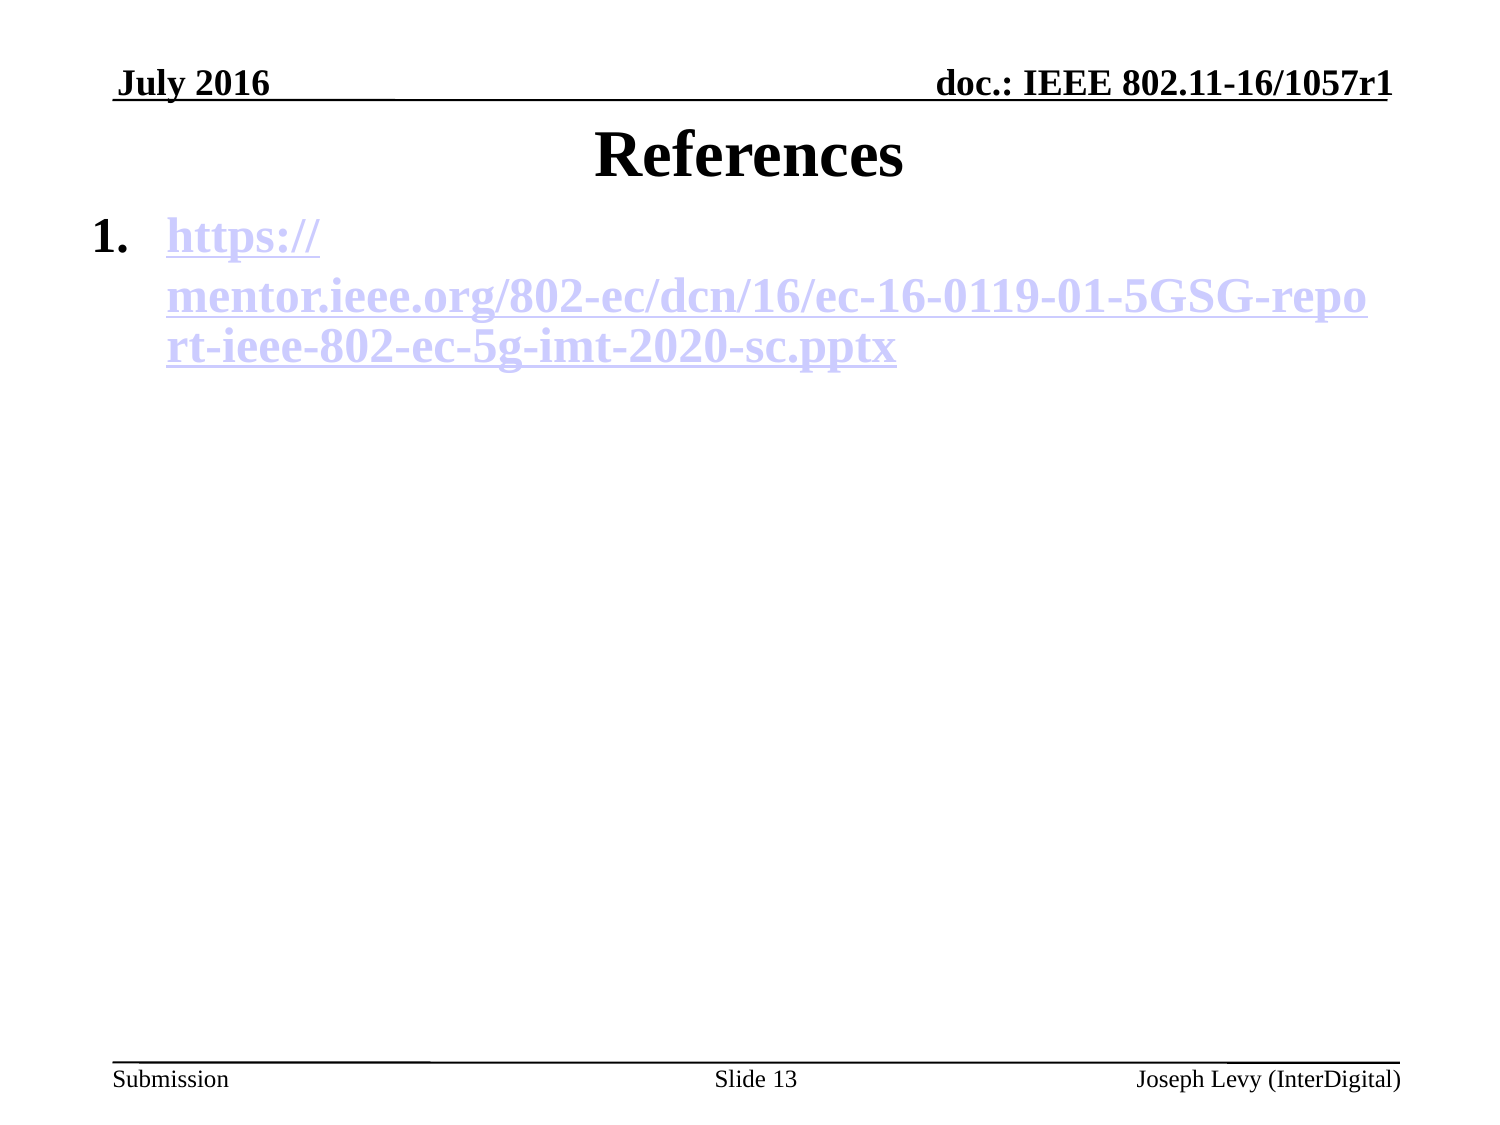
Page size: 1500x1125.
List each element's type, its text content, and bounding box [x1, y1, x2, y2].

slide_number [116, 58, 507, 104]
footer Joseph Levy (InterDigital) [1019, 1061, 1402, 1093]
title References [112, 112, 1388, 188]
slide_number Slide 13 [712, 1061, 800, 1123]
list https://mentor.ieee.org/802-ec/dcn/16/ec-16-0119-01-5GSG-report-ieee-802-ec-5g-imt-2020-sc.pptx [76, 194, 1402, 1036]
